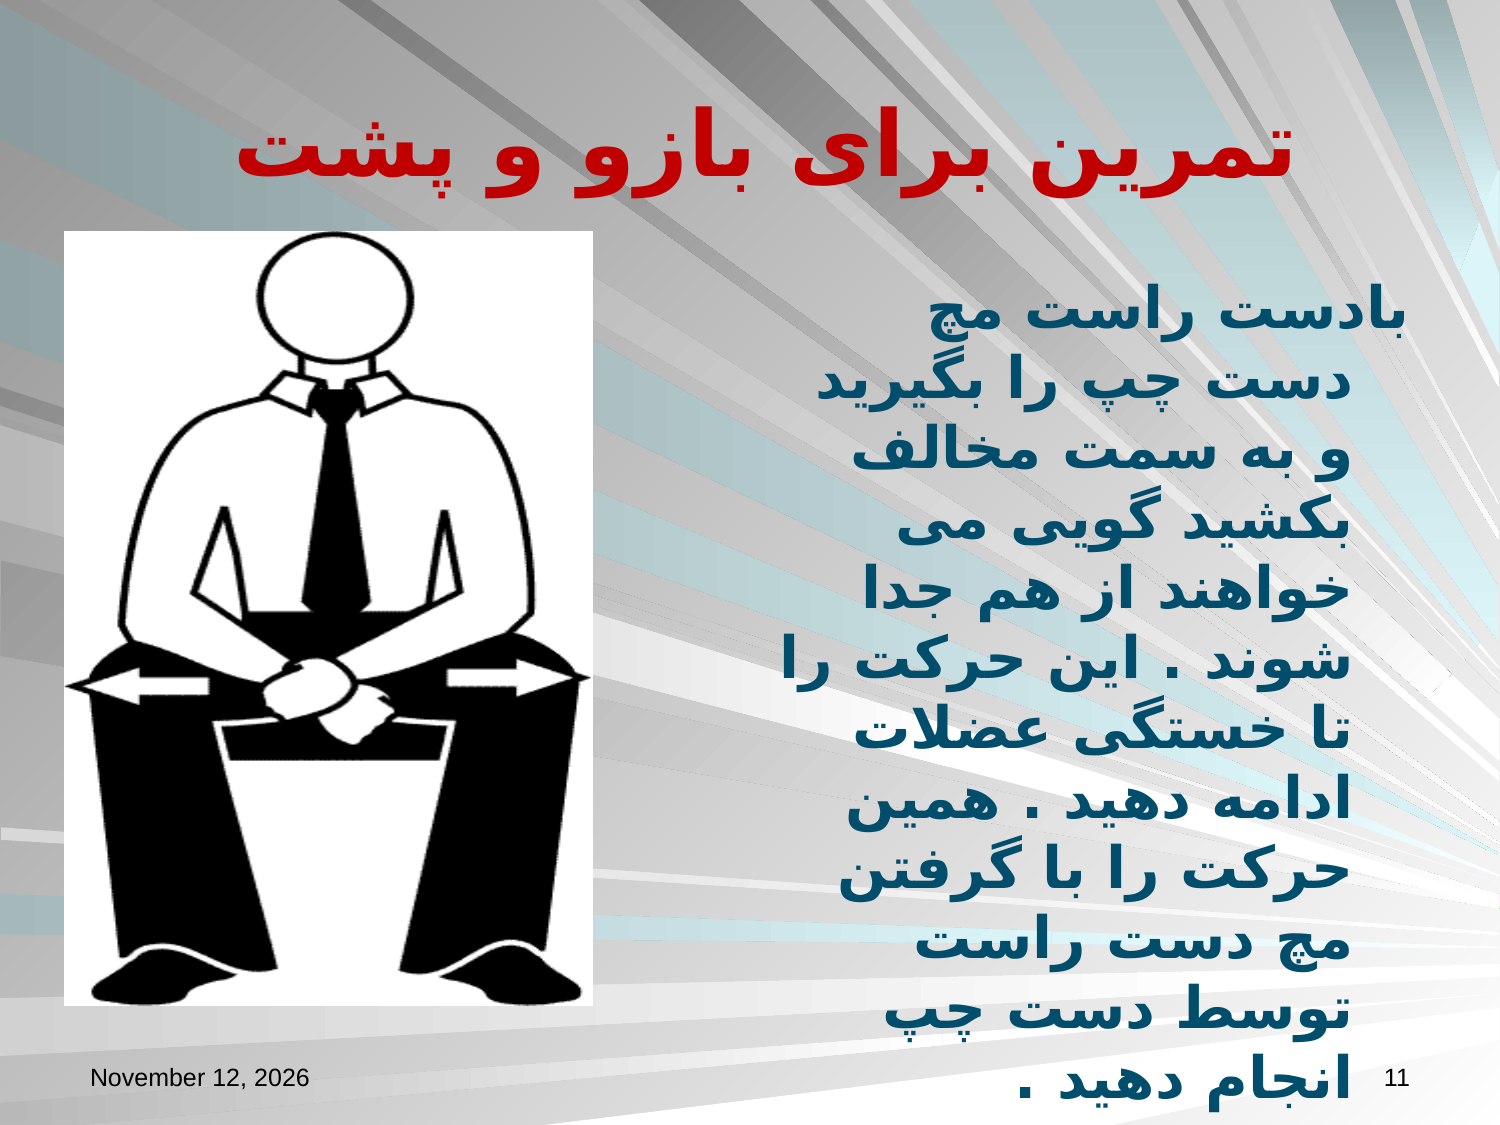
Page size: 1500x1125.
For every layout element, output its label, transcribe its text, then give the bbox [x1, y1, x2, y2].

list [64, 231, 593, 1006]
title تمرین برای بازو و پشت [74, 45, 1426, 234]
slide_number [74, 1023, 426, 1100]
slide_number 11 [1074, 1023, 1426, 1100]
list بادست راست مچ دست چپ را بگیرید و به سمت مخالف بکشید گویی می خواهند از هم جدا شوند . این حرکت را تا خستگی عضلات ادامه دهید . همین حرکت را با گرفتن مچ دست راست توسط دست چپ انجام دهید . [762, 262, 1426, 1006]
